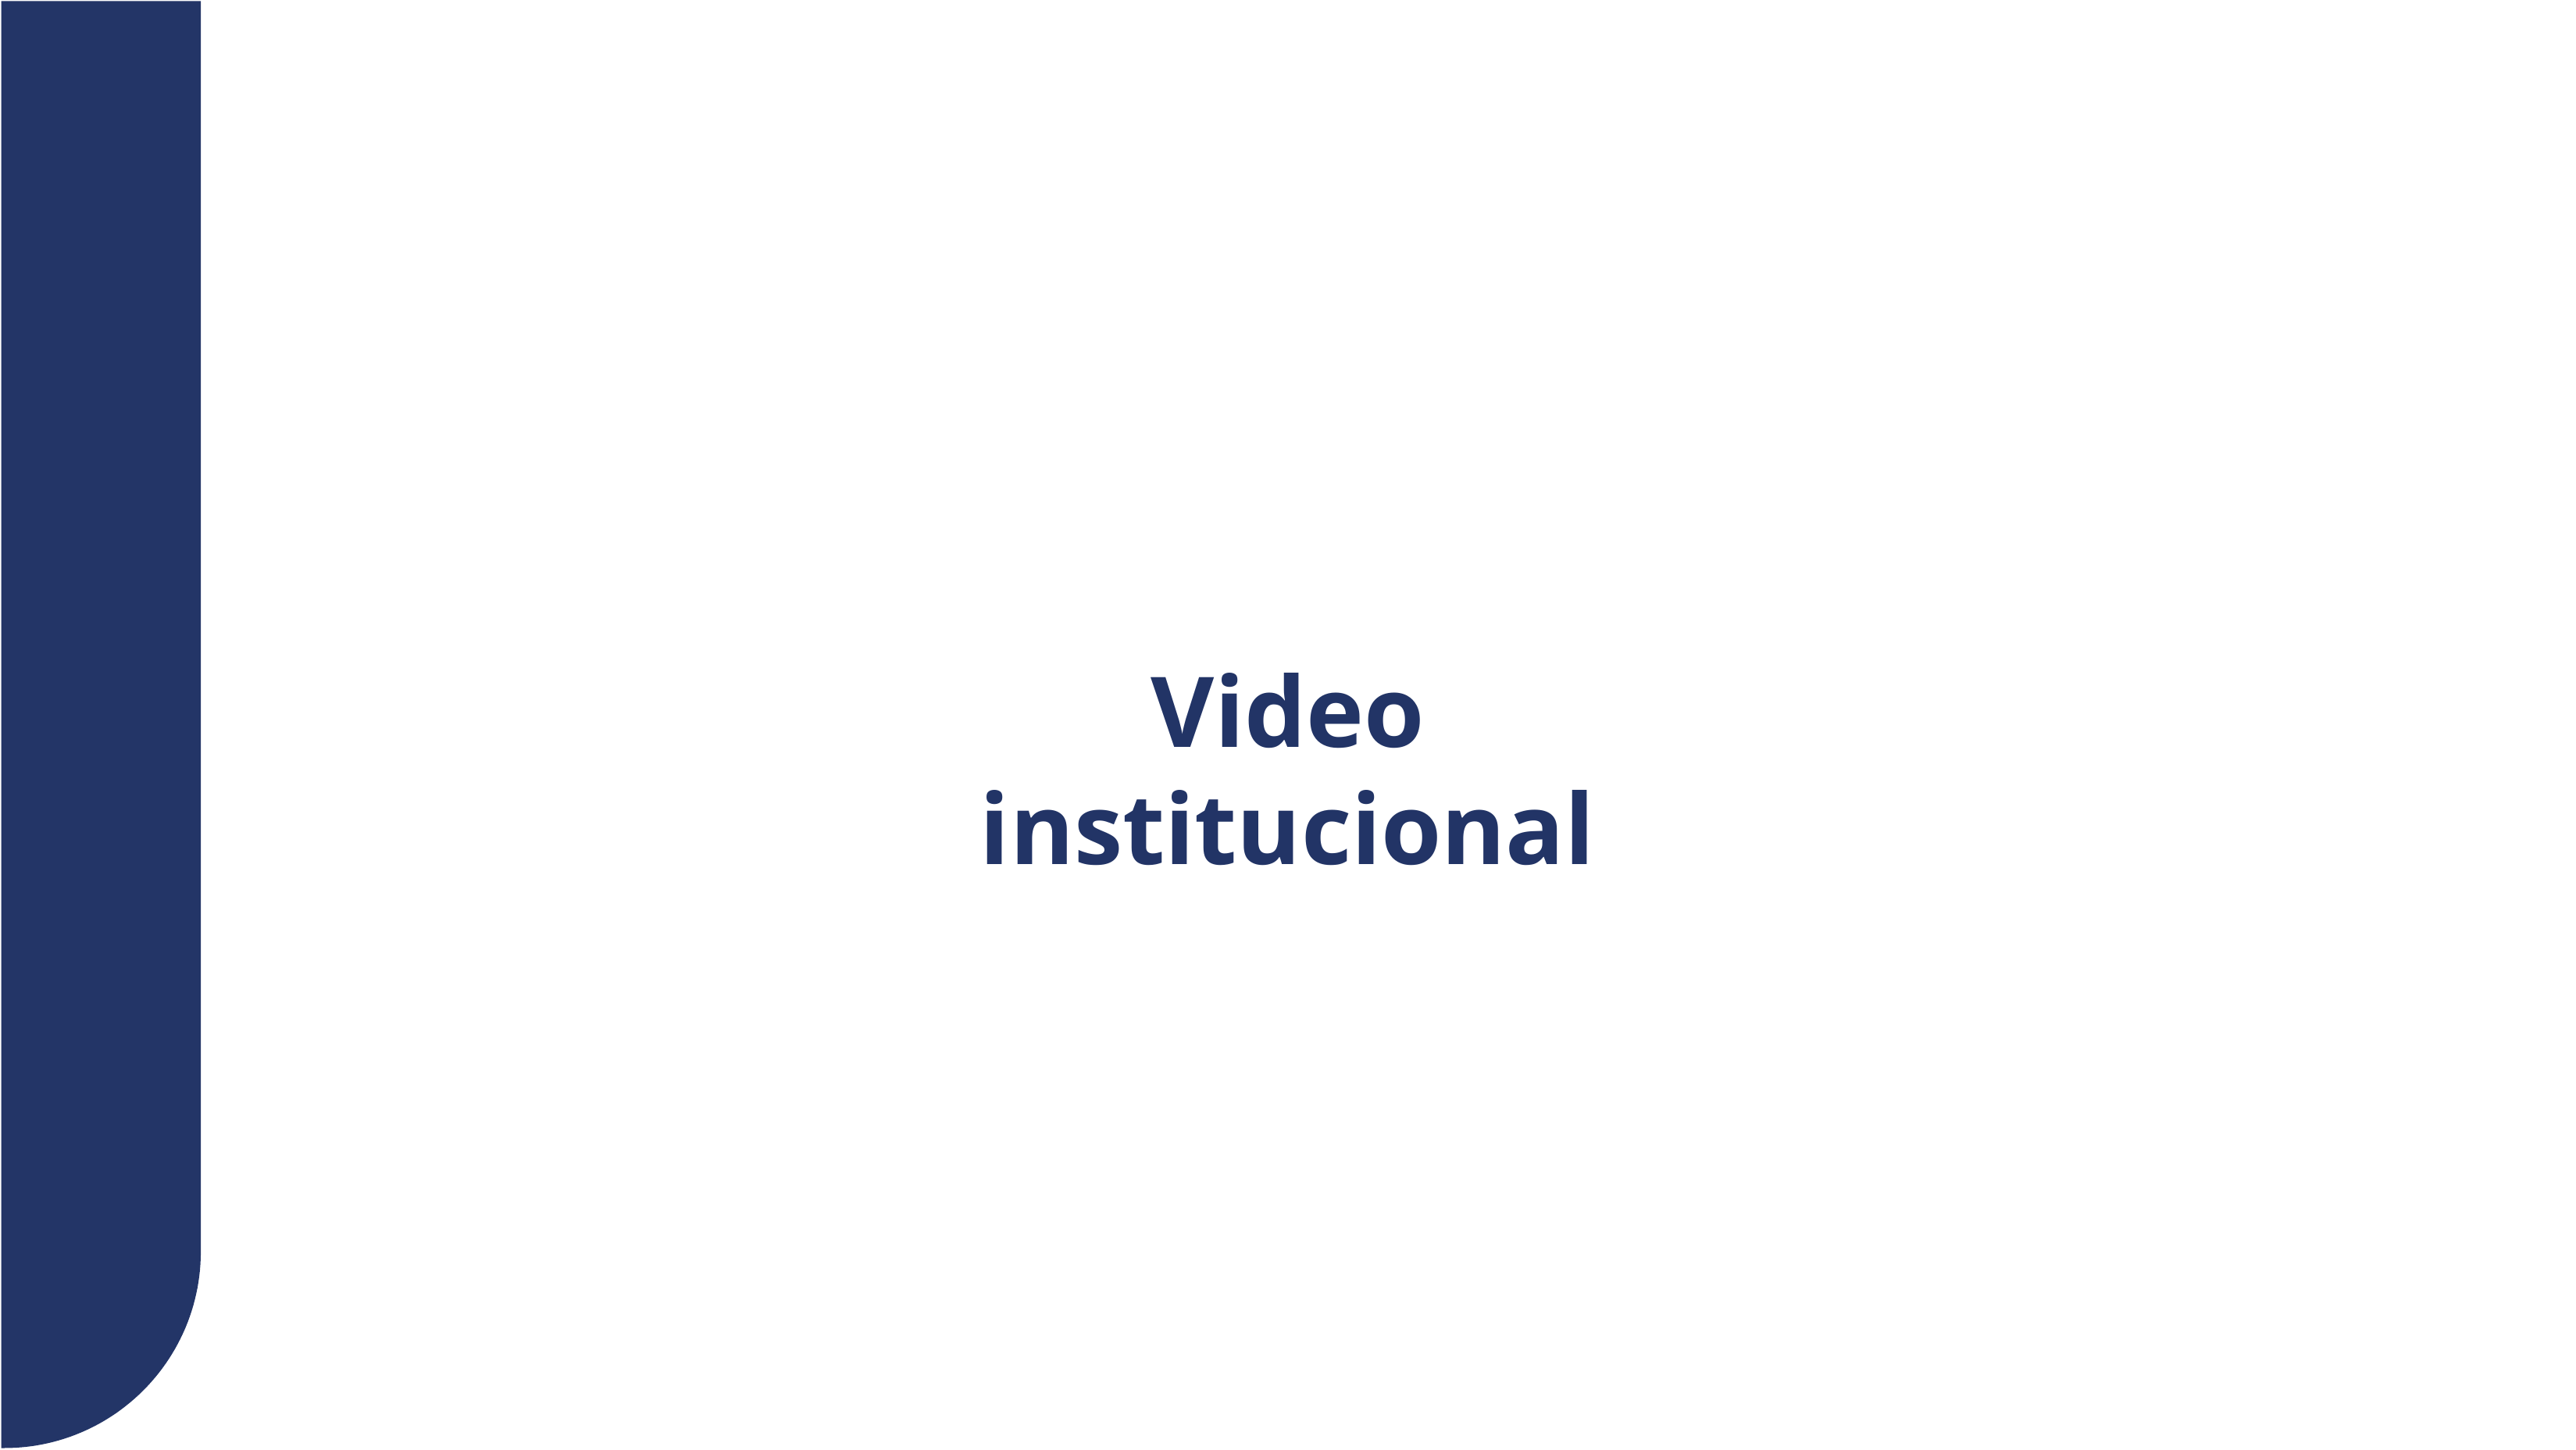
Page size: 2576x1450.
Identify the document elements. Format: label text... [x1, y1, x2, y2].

text_box [1, 1, 202, 1448]
text_box Video institucional [891, 643, 1685, 890]
